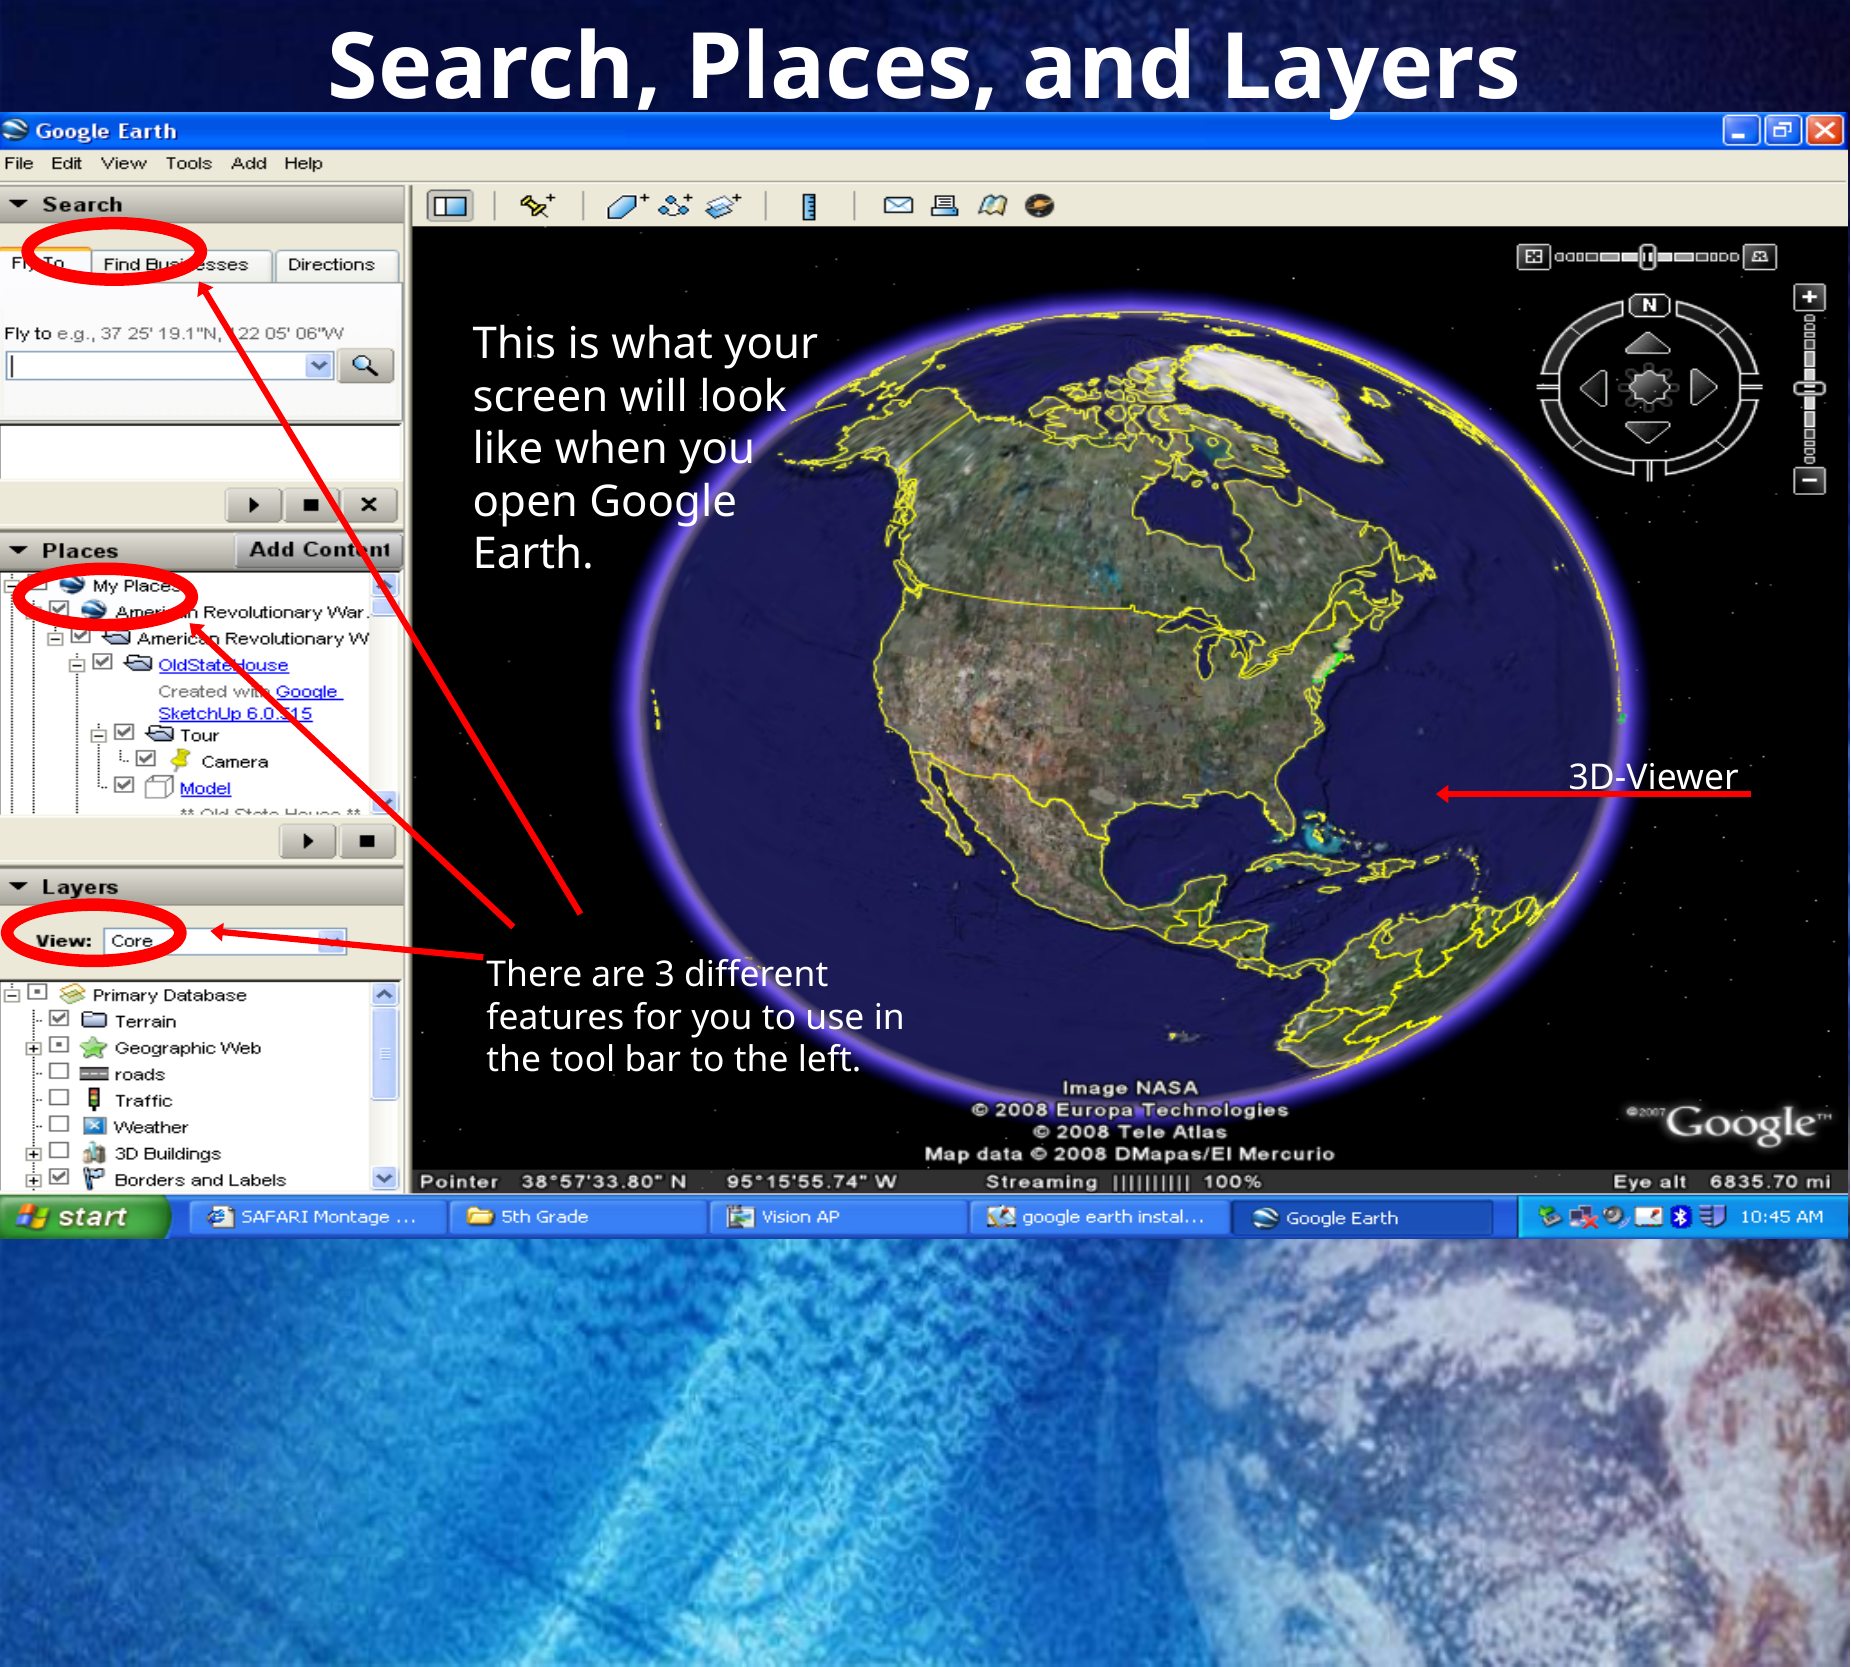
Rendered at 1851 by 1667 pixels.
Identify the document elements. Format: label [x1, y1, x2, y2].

text_box [0, 112, 1848, 1239]
picture [0, 0, 1850, 1667]
